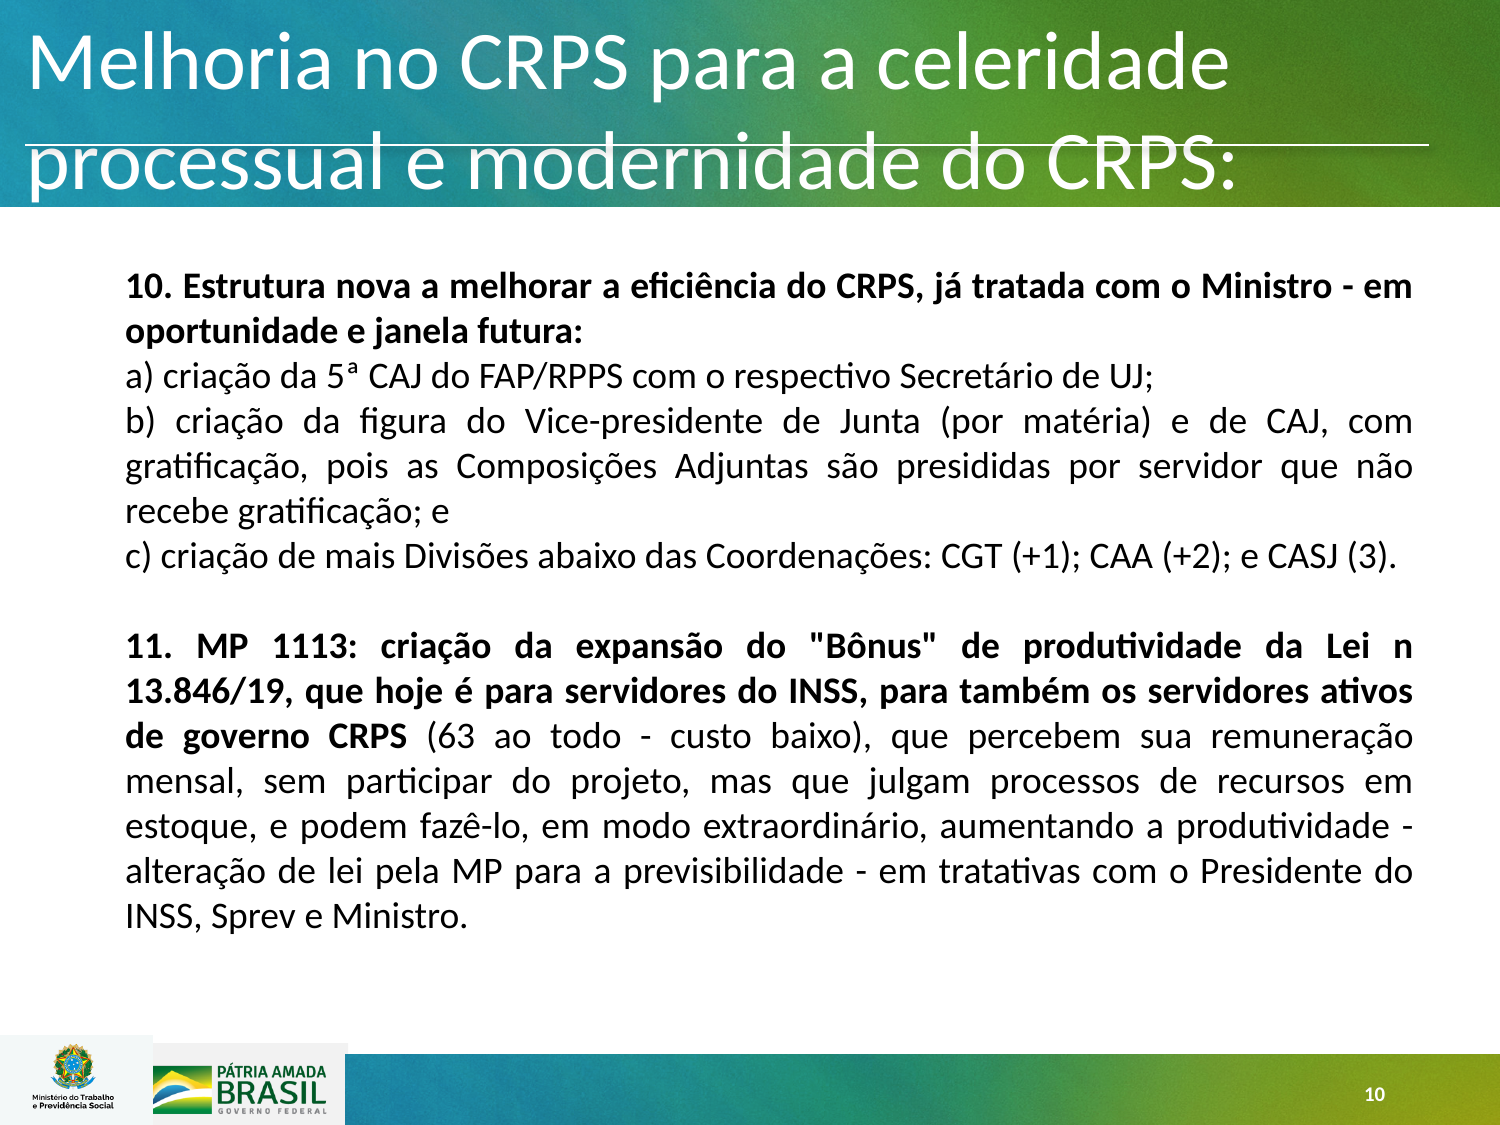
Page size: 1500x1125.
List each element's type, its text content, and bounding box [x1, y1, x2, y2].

picture [0, 1035, 330, 1125]
picture [345, 1054, 1500, 1125]
text_box 10. Estrutura nova a melhorar a eficiência do CRPS, já tratada com o Ministro - em oportunidade e janela futura: a) criação da 5ª CAJ do FAP/RPPS com o respectivo Secretário de UJ; b) criação da figura do Vice-presidente de Junta (por matéria) e de CAJ, com gratificação, pois as Composições Adjuntas são presididas por servidor que não recebe gratificação; e c) criação de mais Divisões abaixo das Coordenações: CGT (+1); CAA (+2); e CASJ (3). 11. MP 1113: criação da expansão do "Bônus" de produtividade da Lei n 13.846/19, que hoje é para servidores do INSS, para também os servidores ativos de governo CRPS (63 ao todo - custo baixo), que percebem sua remuneração mensal, sem participar do projeto, mas que julgam processos de recursos em estoque, e podem fazê-lo, em modo extraordinário, aumentando a produtividade - alteração de lei pela MP para a previsibilidade - em tratativas com o Presidente do INSS, Sprev e Ministro. [110, 253, 1430, 944]
text_box Melhoria no CRPS para a celeridade processual e modernidade do CRPS: [15, 207, 1420, 212]
picture [0, 0, 1500, 207]
